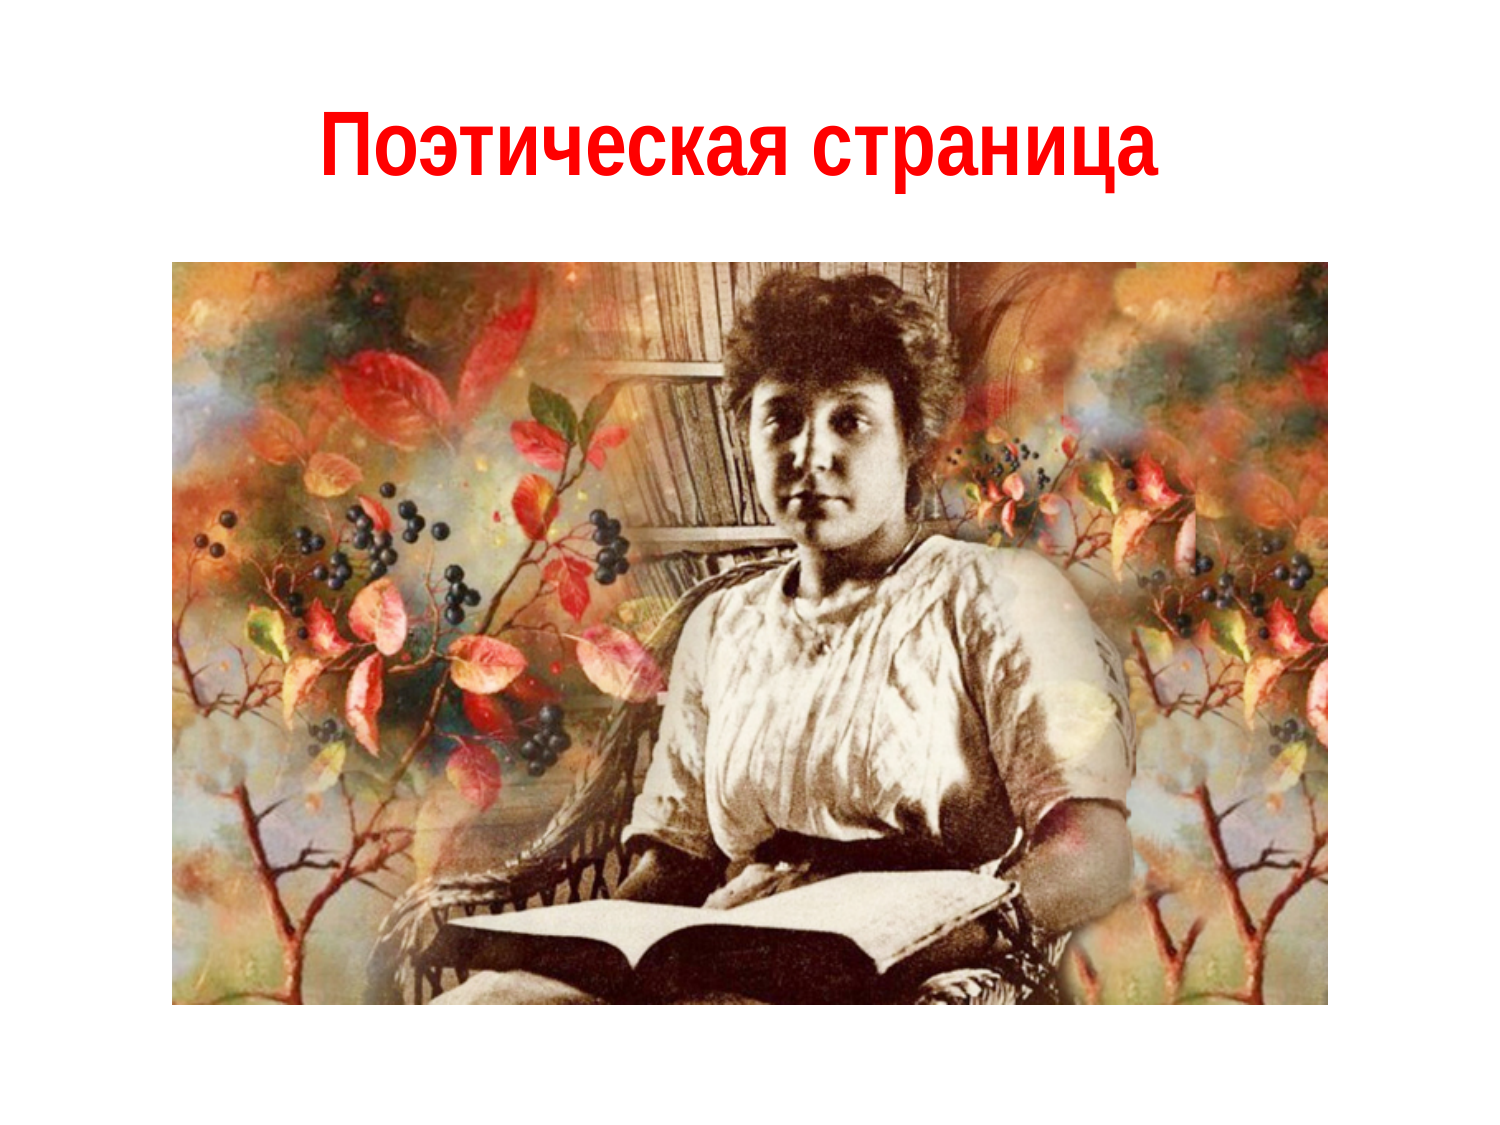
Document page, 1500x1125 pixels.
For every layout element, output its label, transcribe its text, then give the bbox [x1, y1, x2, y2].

title Поэтическая страница [75, 45, 1425, 233]
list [172, 262, 1328, 1006]
